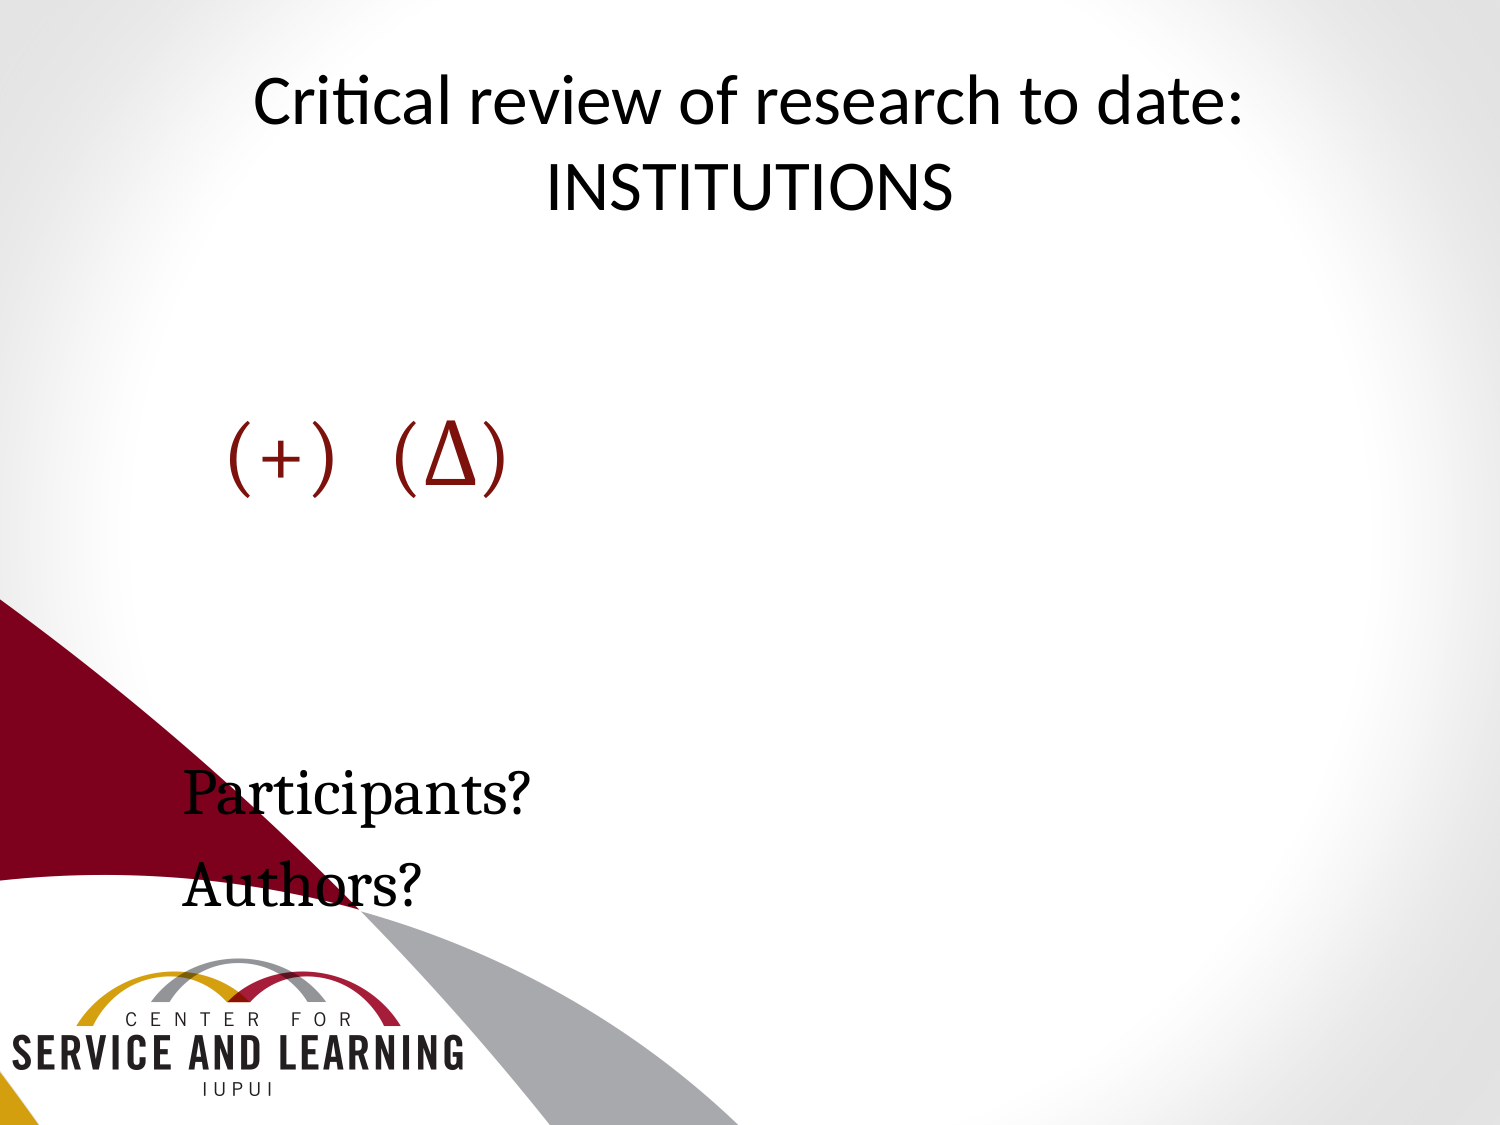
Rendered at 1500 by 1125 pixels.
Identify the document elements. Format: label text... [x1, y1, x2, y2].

list (+) (Δ) Participants? Authors? [75, 262, 1500, 933]
picture [0, 0, 1500, 1125]
title Critical review of research to date: INSTITUTIONS [75, 45, 1425, 233]
